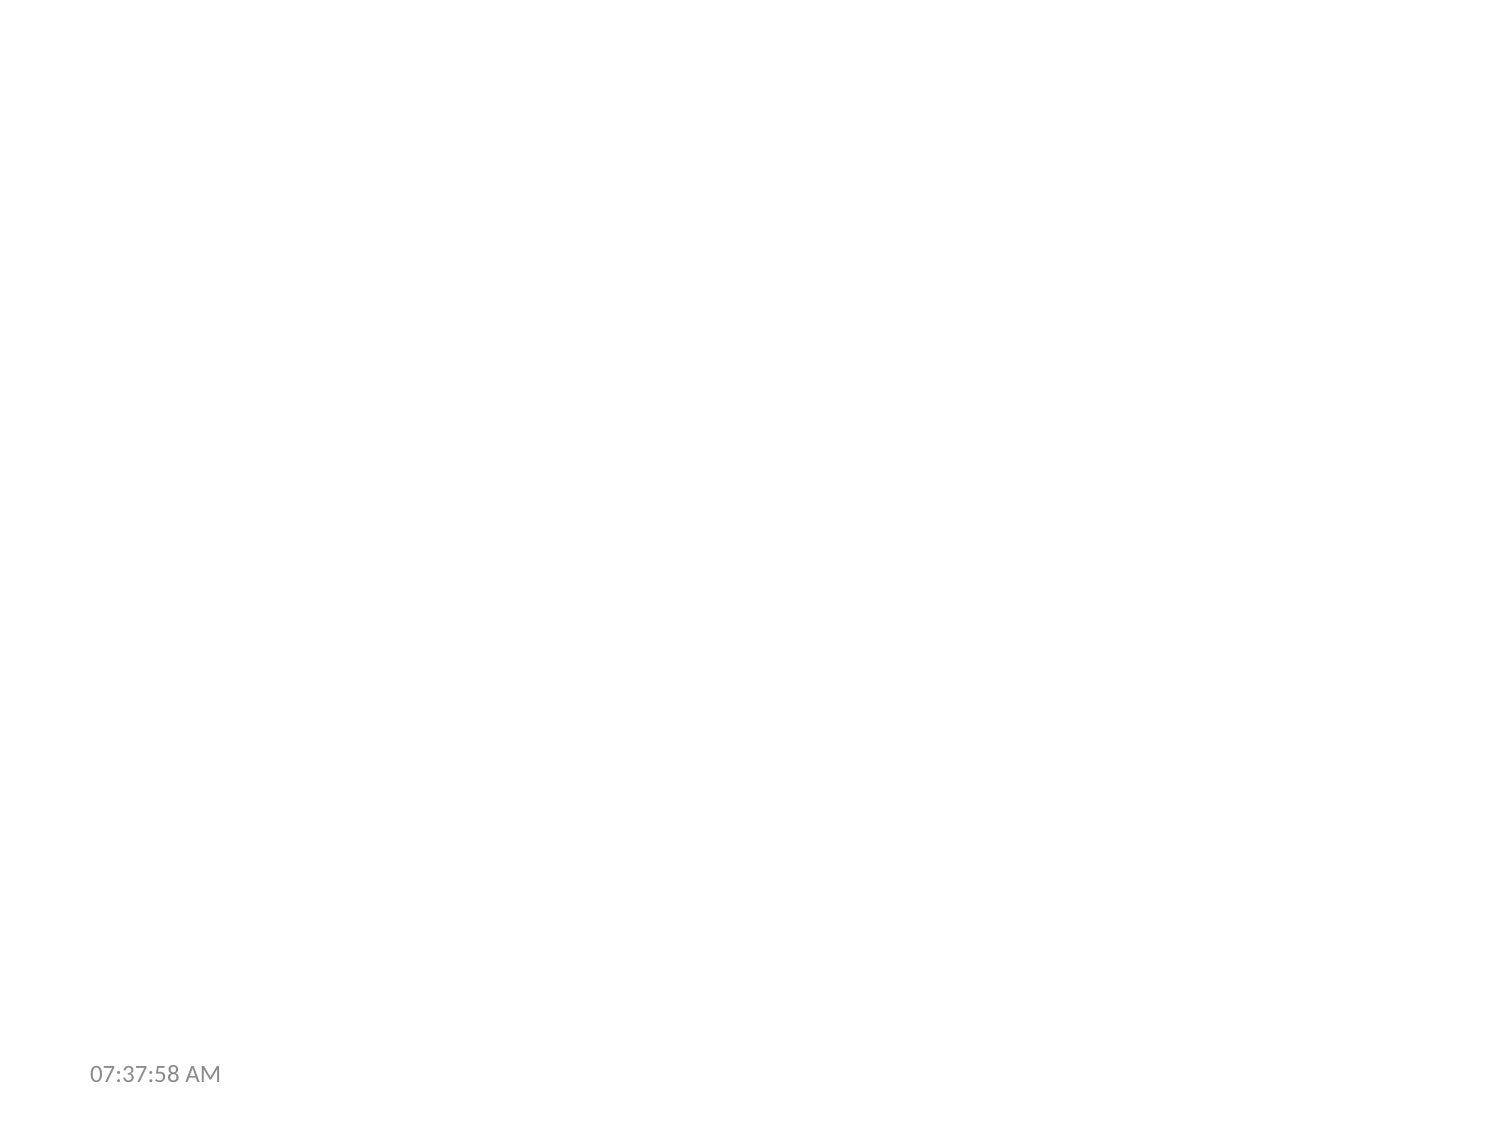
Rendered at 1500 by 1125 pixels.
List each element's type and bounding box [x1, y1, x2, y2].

slide_number [75, 1042, 425, 1103]
